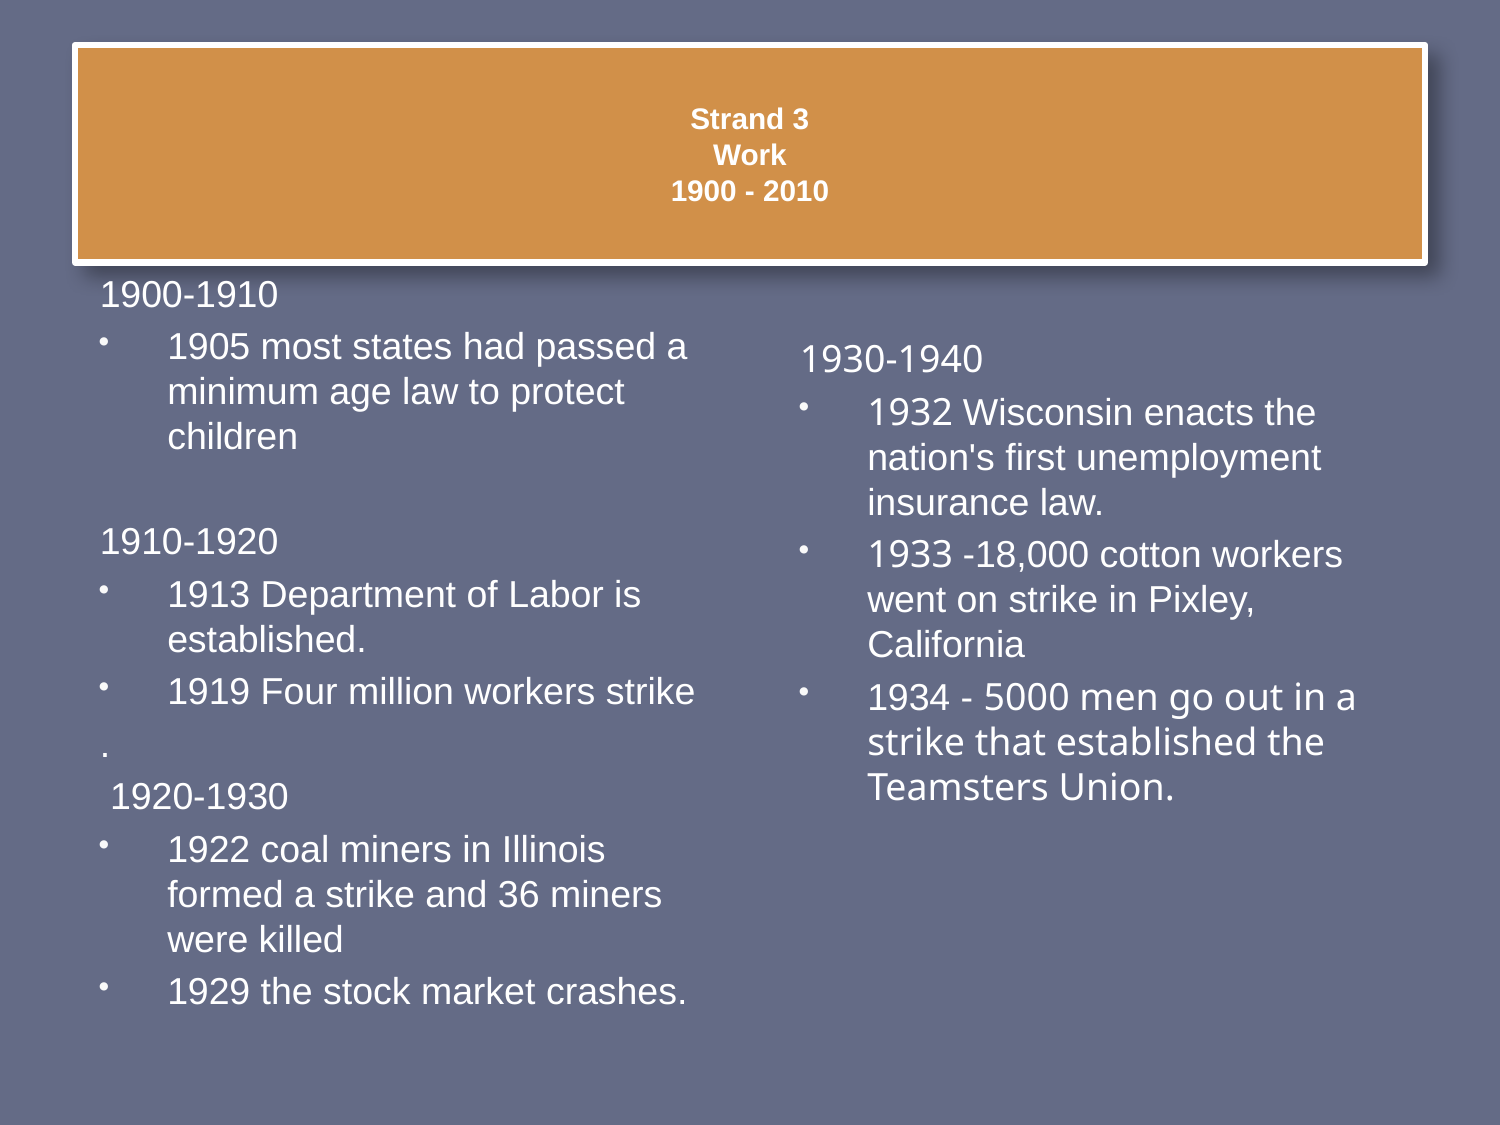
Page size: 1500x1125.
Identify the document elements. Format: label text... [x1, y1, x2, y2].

title Strand 3 Work 1900 - 2010 [72, 42, 1428, 266]
list 1900-1910 1905 most states had passed a minimum age law to protect children 1910-1920 1913 Department of Labor is established. 1919 Four million workers strike . 1920-1930 1922 coal miners in Illinois formed a strike and 36 miners were killed 1929 the stock market crashes. [62, 262, 725, 1013]
list 1930-1940 1932 Wisconsin enacts the nation's first unemployment insurance law. 1933 -18,000 cotton workers went on strike in Pixley, California 1934 - 5000 men go out in a strike that established the Teamsters Union. [762, 262, 1425, 1005]
